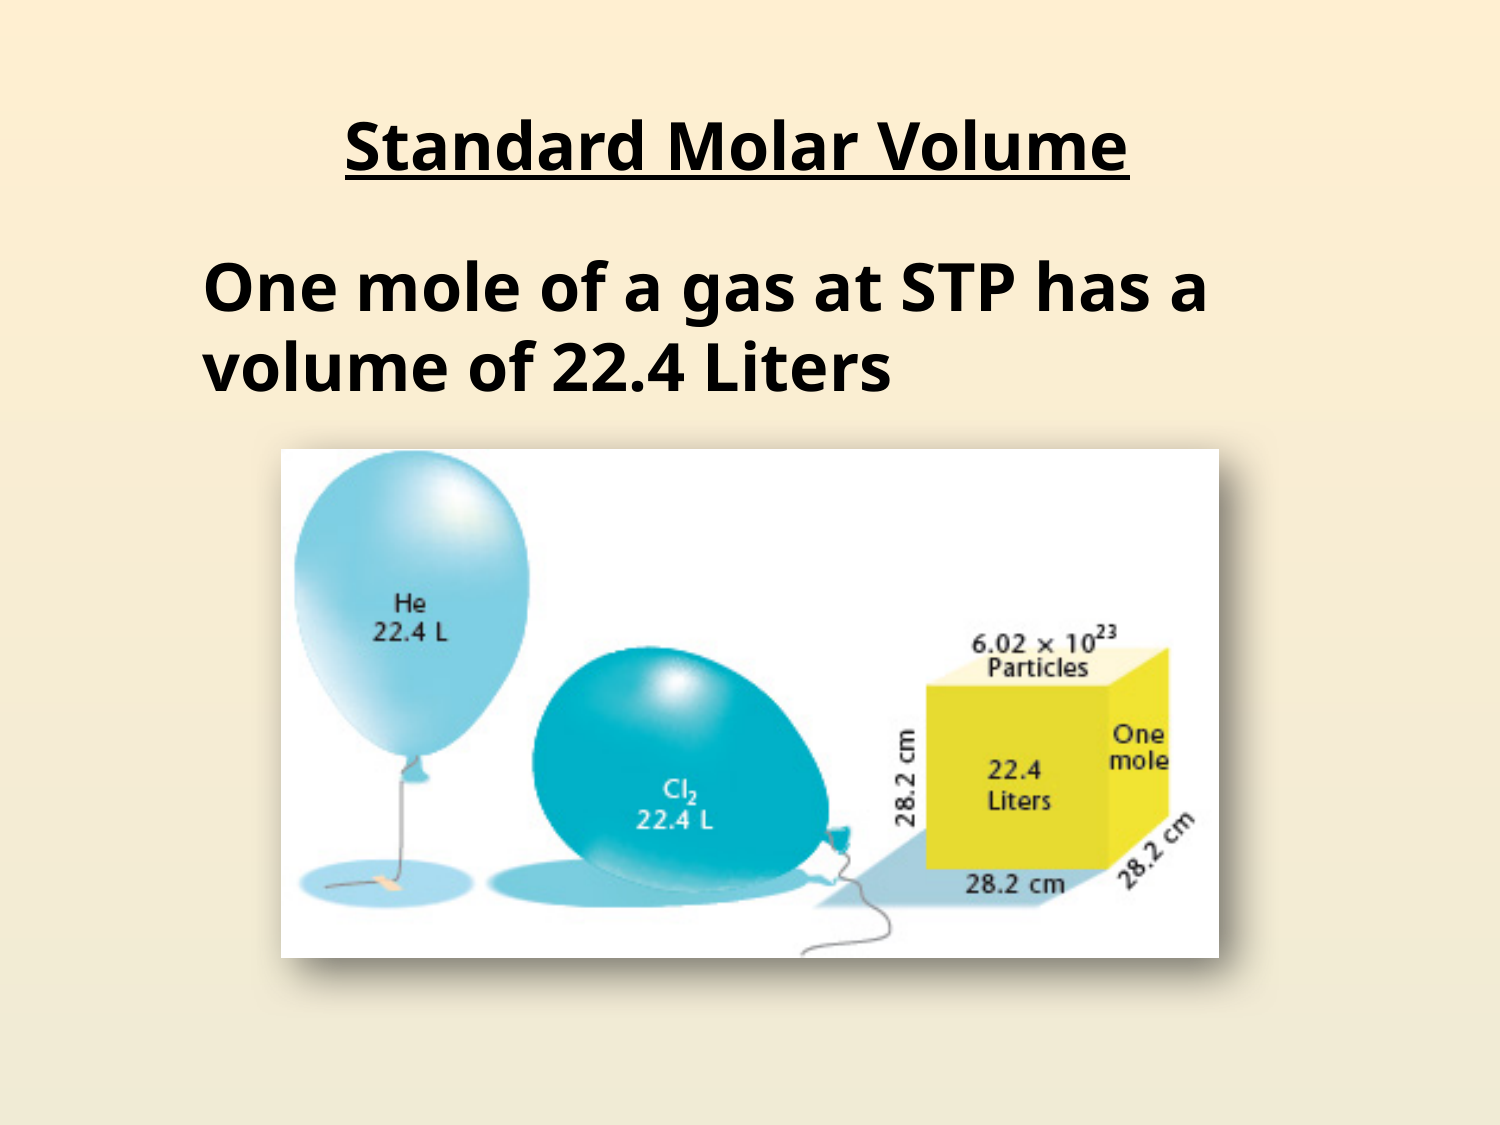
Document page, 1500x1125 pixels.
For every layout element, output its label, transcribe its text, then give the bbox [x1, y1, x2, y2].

title Standard Molar Volume [99, 49, 1376, 238]
text_box One mole of a gas at STP has a volume of 22.4 Liters [187, 237, 1413, 413]
picture [281, 449, 1219, 959]
